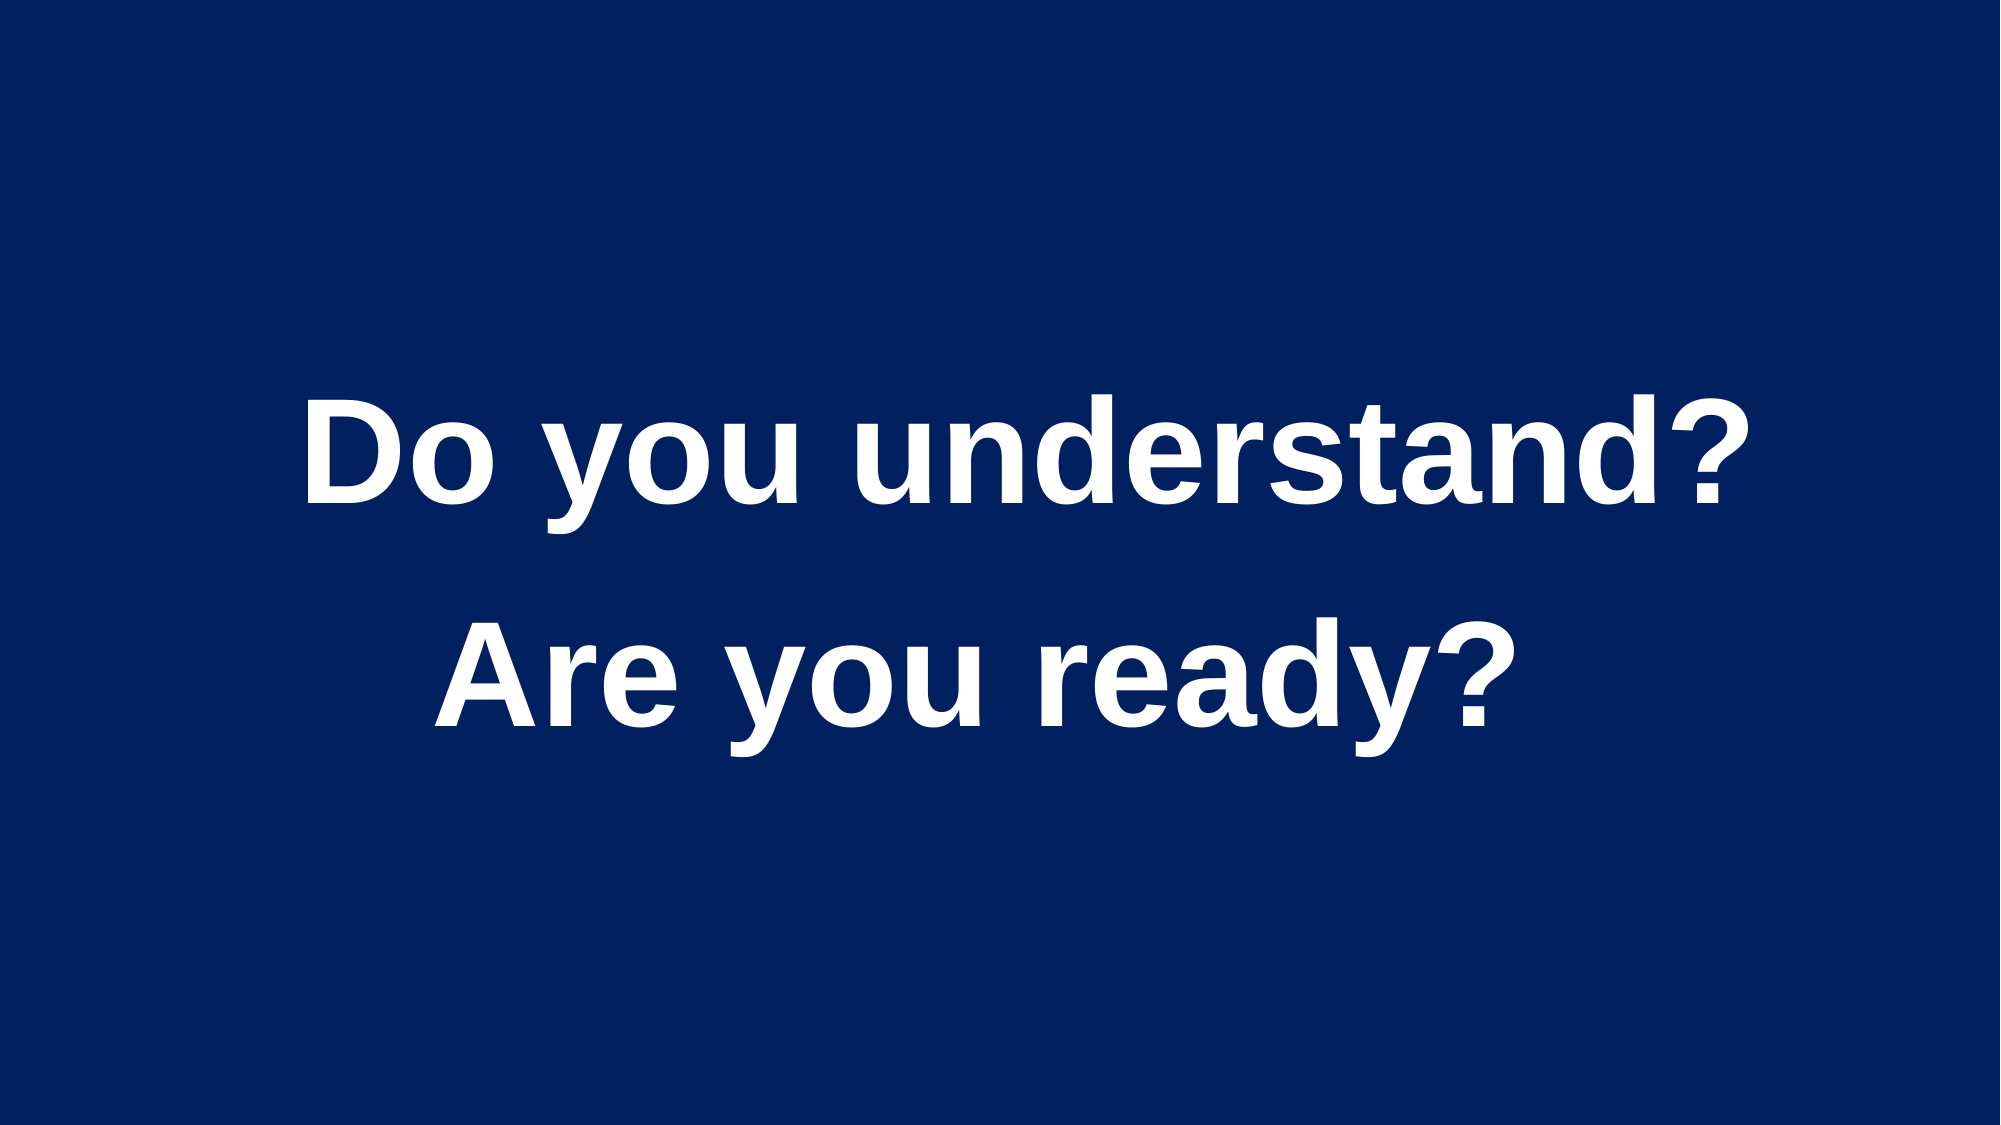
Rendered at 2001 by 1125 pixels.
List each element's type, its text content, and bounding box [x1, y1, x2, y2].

text_box Are you ready? [92, 569, 1906, 765]
text_box Do you understand? [284, 346, 1774, 569]
